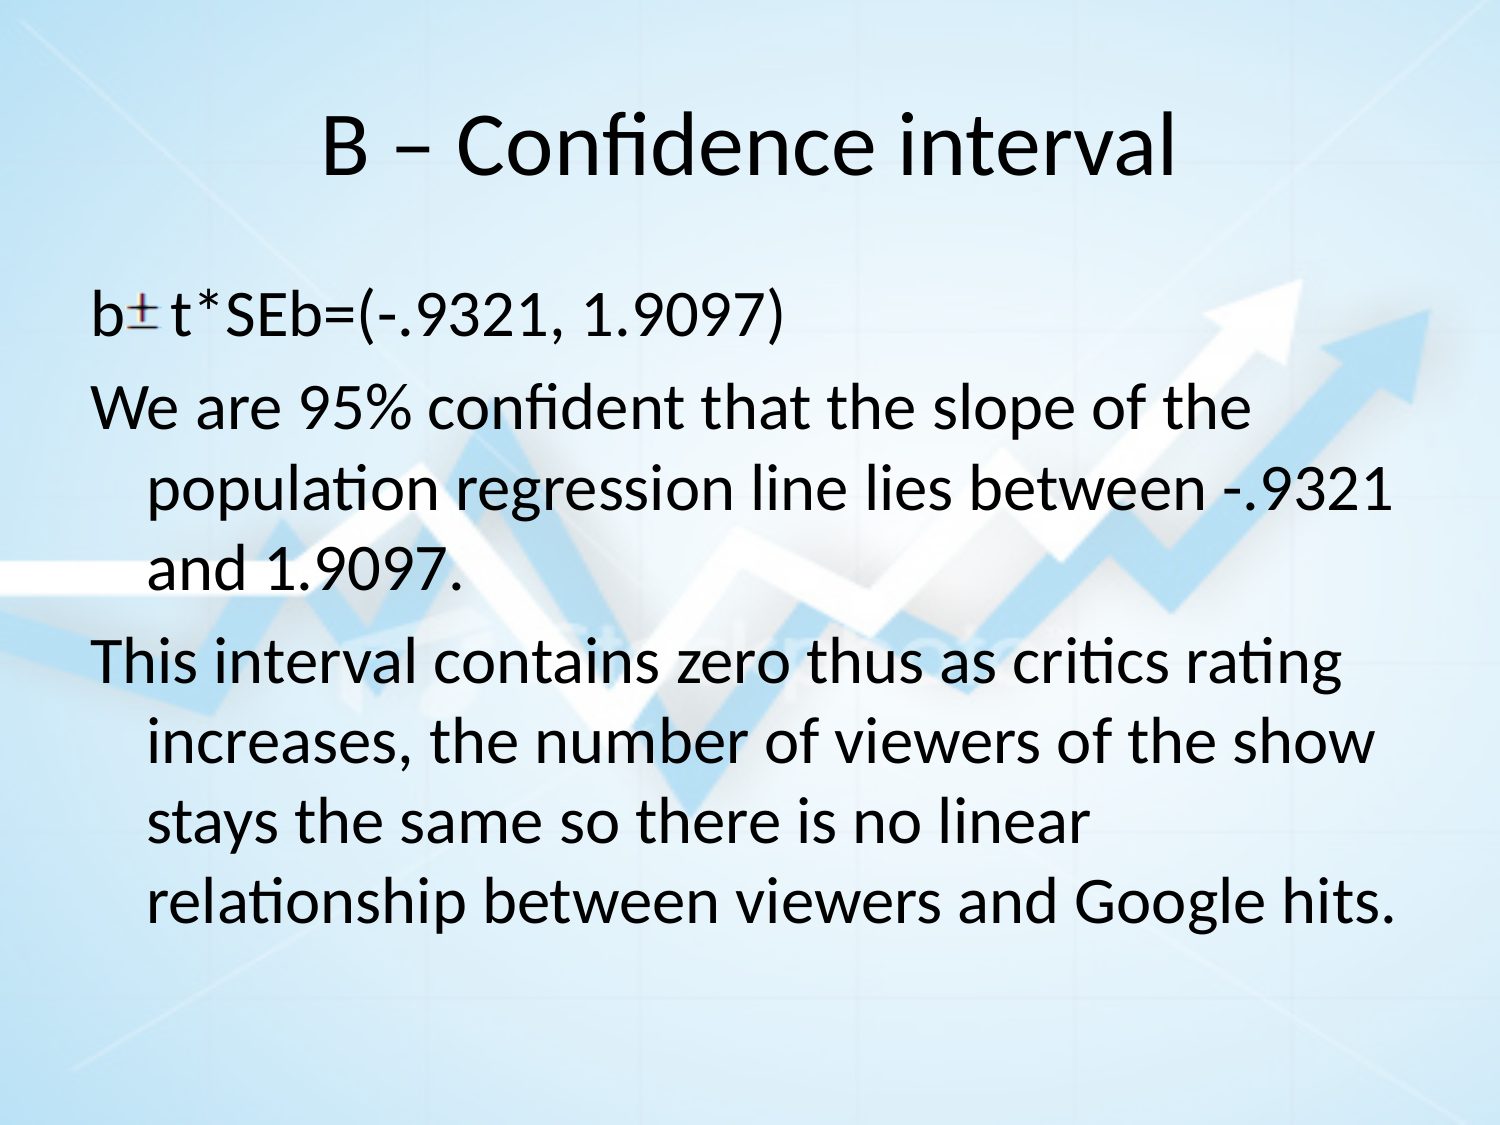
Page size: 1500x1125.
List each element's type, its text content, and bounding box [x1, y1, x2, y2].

picture [124, 283, 162, 351]
list b t*SEb=(-.9321, 1.9097) We are 95% confident that the slope of the population regression line lies between -.9321 and 1.9097. This interval contains zero thus as critics rating increases, the number of viewers of the show stays the same so there is no linear relationship between viewers and Google hits. [74, 262, 1426, 1006]
title B – Confidence interval [74, 44, 1426, 233]
